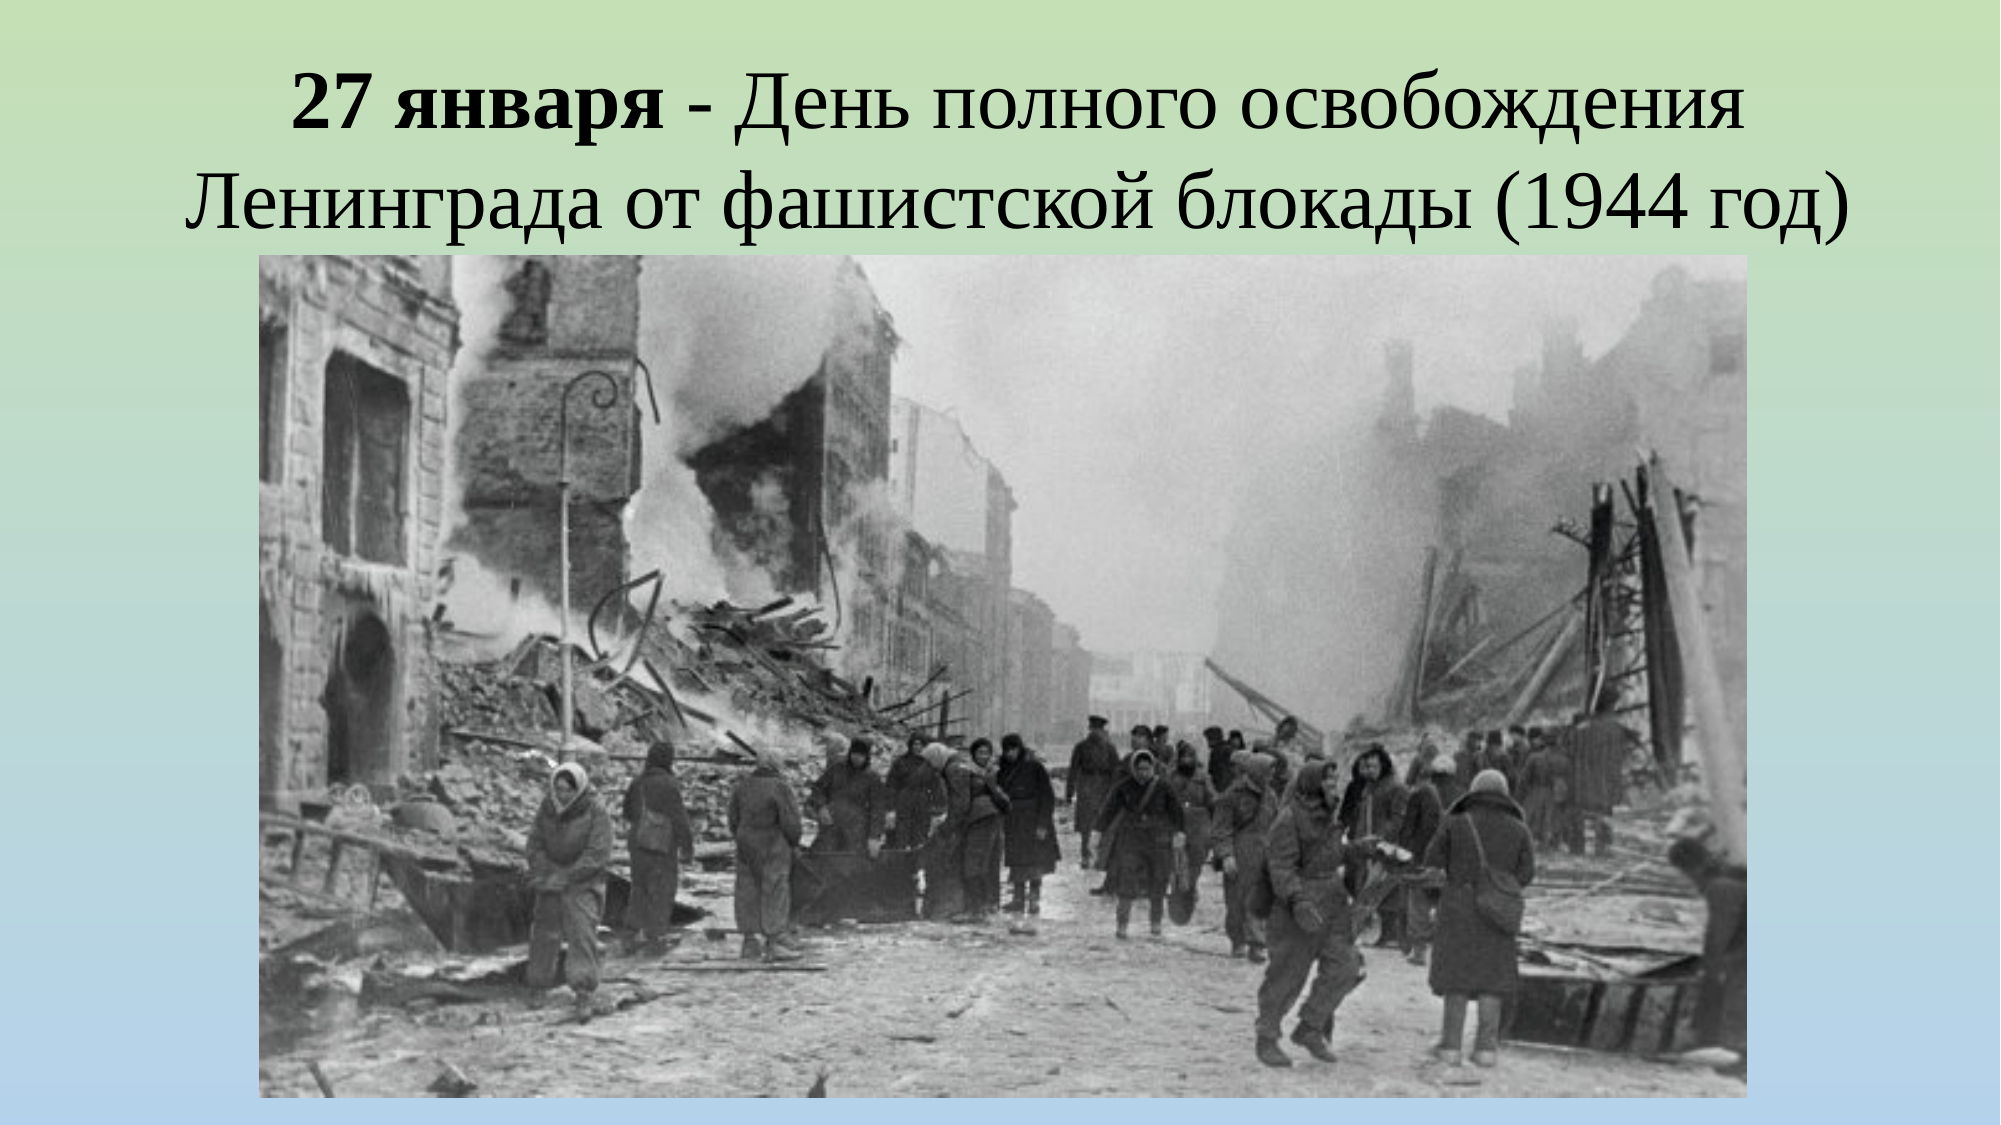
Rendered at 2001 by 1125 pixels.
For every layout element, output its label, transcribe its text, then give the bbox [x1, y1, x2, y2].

picture [258, 255, 1747, 1098]
text_box 27 января - День полного освобождения Ленинграда от фашистской блокады (1944 год) [162, 37, 1875, 253]
